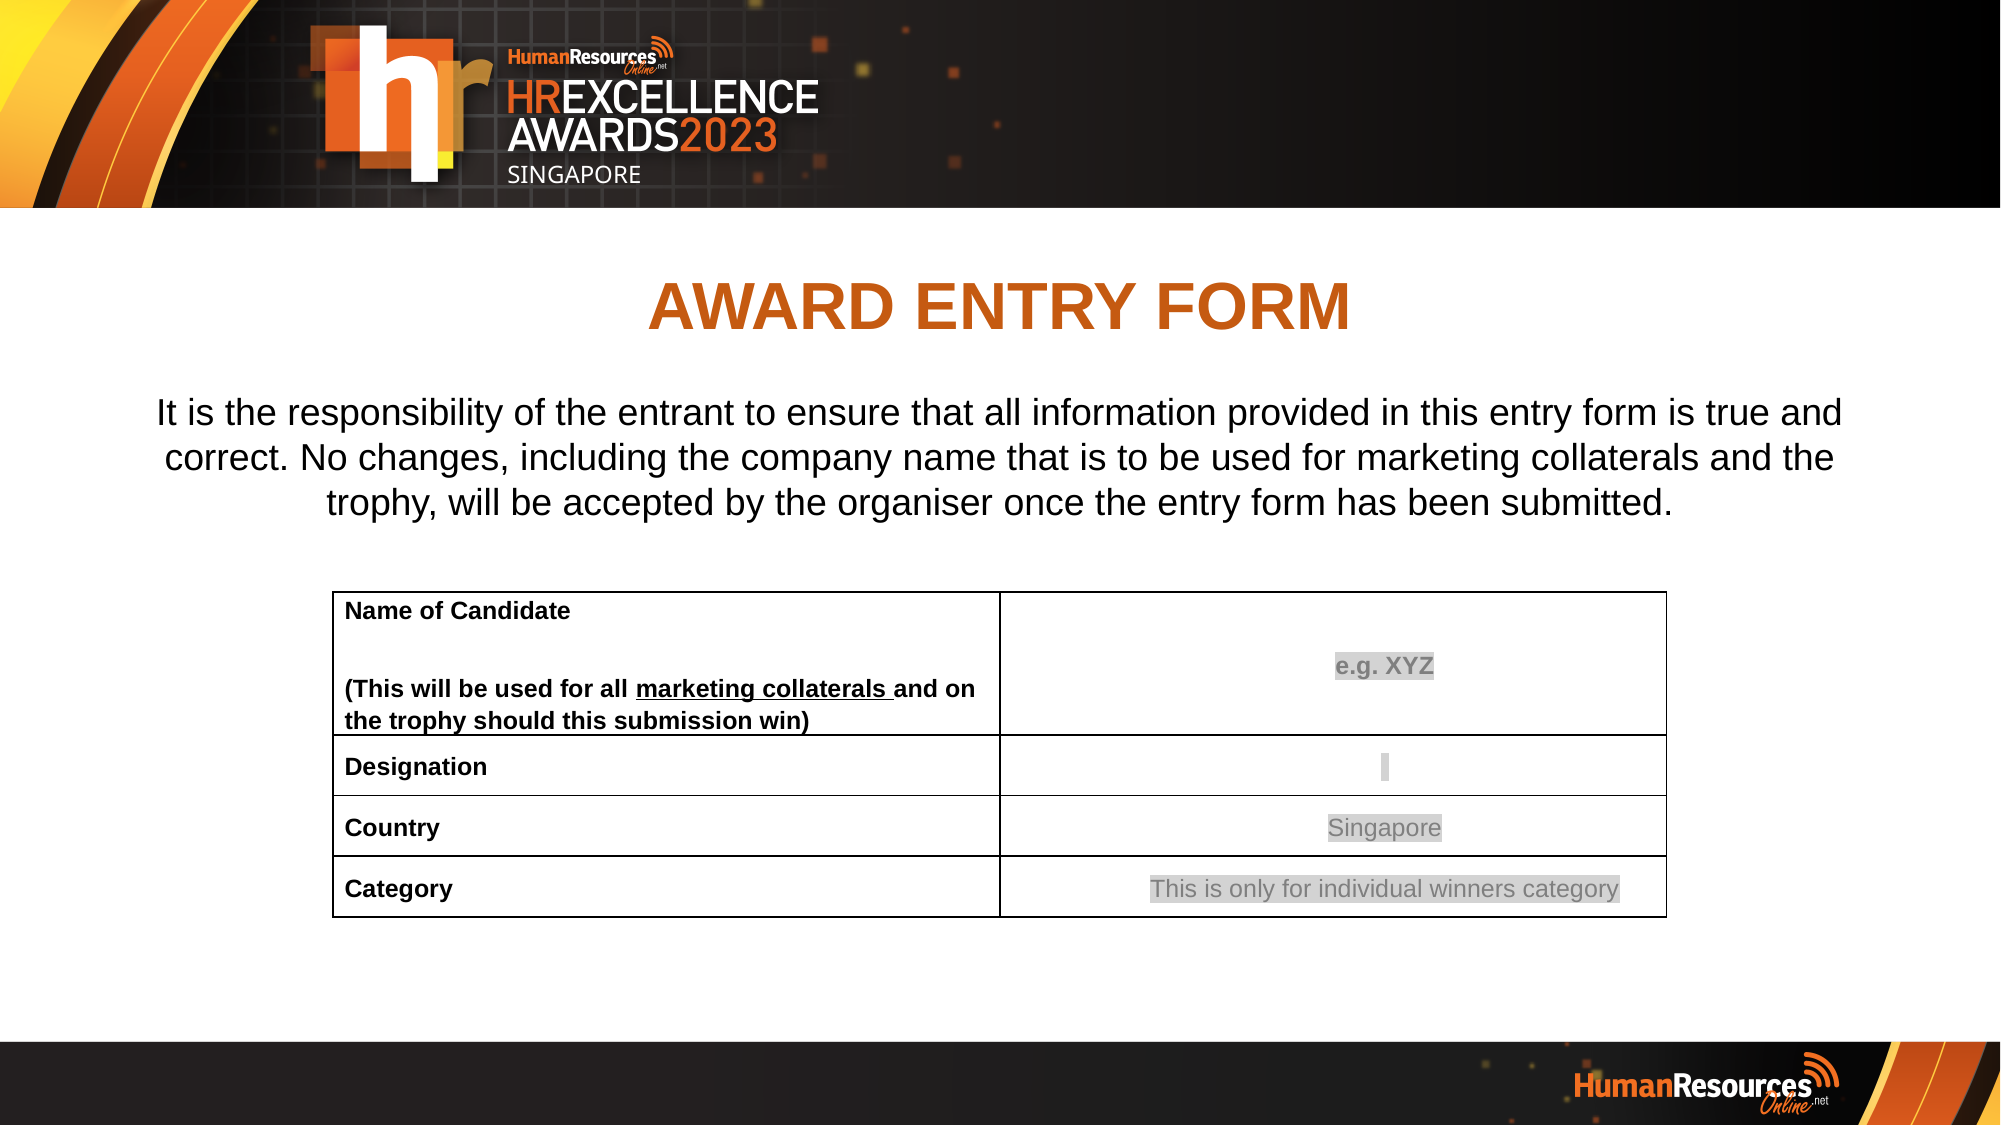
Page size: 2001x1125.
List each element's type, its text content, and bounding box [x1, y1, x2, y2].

table_header Name of Candidate (This will be used for all marketing collaterals and on the trophy should this submission win) [334, 593, 999, 734]
table_cell Category [334, 857, 999, 916]
text_box SINGAPORE [492, 151, 790, 196]
table_cell Singapore [1001, 796, 1666, 855]
table_cell [1001, 736, 1666, 795]
table_cell Country [334, 796, 999, 855]
table_cell Designation [334, 736, 999, 795]
picture [0, 0, 2001, 1125]
table_header e.g. XYZ [1001, 593, 1666, 734]
table_cell This is only for individual winners category [1001, 857, 1666, 916]
text_box AWARD ENTRY FORM It is the responsibility of the entrant to ensure that all information provided in this entry form is true and correct. No changes, including the company name that is to be used for marketing collaterals and the trophy, will be accepted by the organiser once the entry form has been submitted. [132, 255, 1868, 530]
